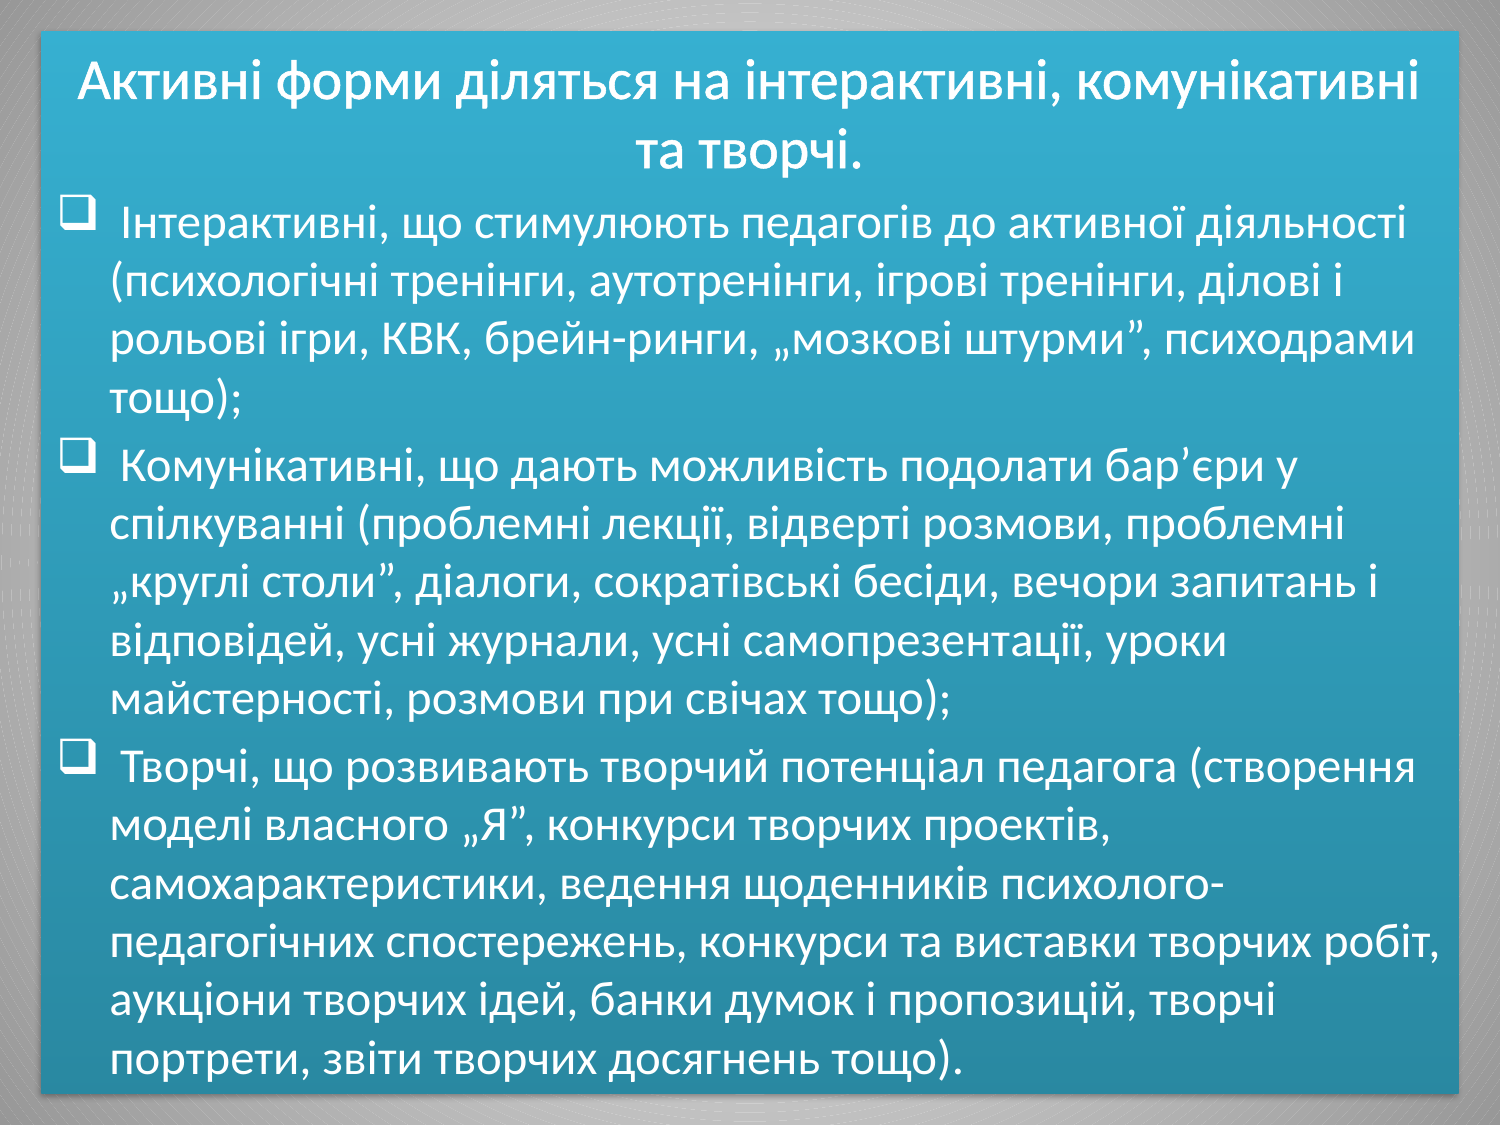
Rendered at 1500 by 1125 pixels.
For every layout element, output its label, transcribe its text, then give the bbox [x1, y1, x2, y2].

list Активні форми діляться на інтерактивні, комунікативні та творчі. Інтерактивні, що стимулюють педагогів до активної діяльності (психологічні тренінги, аутотренінги, ігрові тренінги, ділові і рольові ігри, КВК, брейн-ринги, „мозкові штурми”, психодрами тощо); Комунікативні, що дають можливість подолати бар’єри у спілкуванні (проблемні лекції, відверті розмови, проблемні „круглі столи”, діалоги, сократівські бесіди, вечори запитань і відповідей, усні журнали, усні самопрезентації, уроки майстерності, розмови при свічах тощо); Творчі, що розвивають творчий потенціал педагога (створення моделі власного „Я”, конкурси творчих проектів, самохарактеристики, ведення щоденників психолого-педагогічних спостережень, конкурси та виставки творчих робіт, аукціони творчих ідей, банки думок і пропозицій, творчі портрети, звіти творчих досягнень тощо). [41, 31, 1459, 1094]
